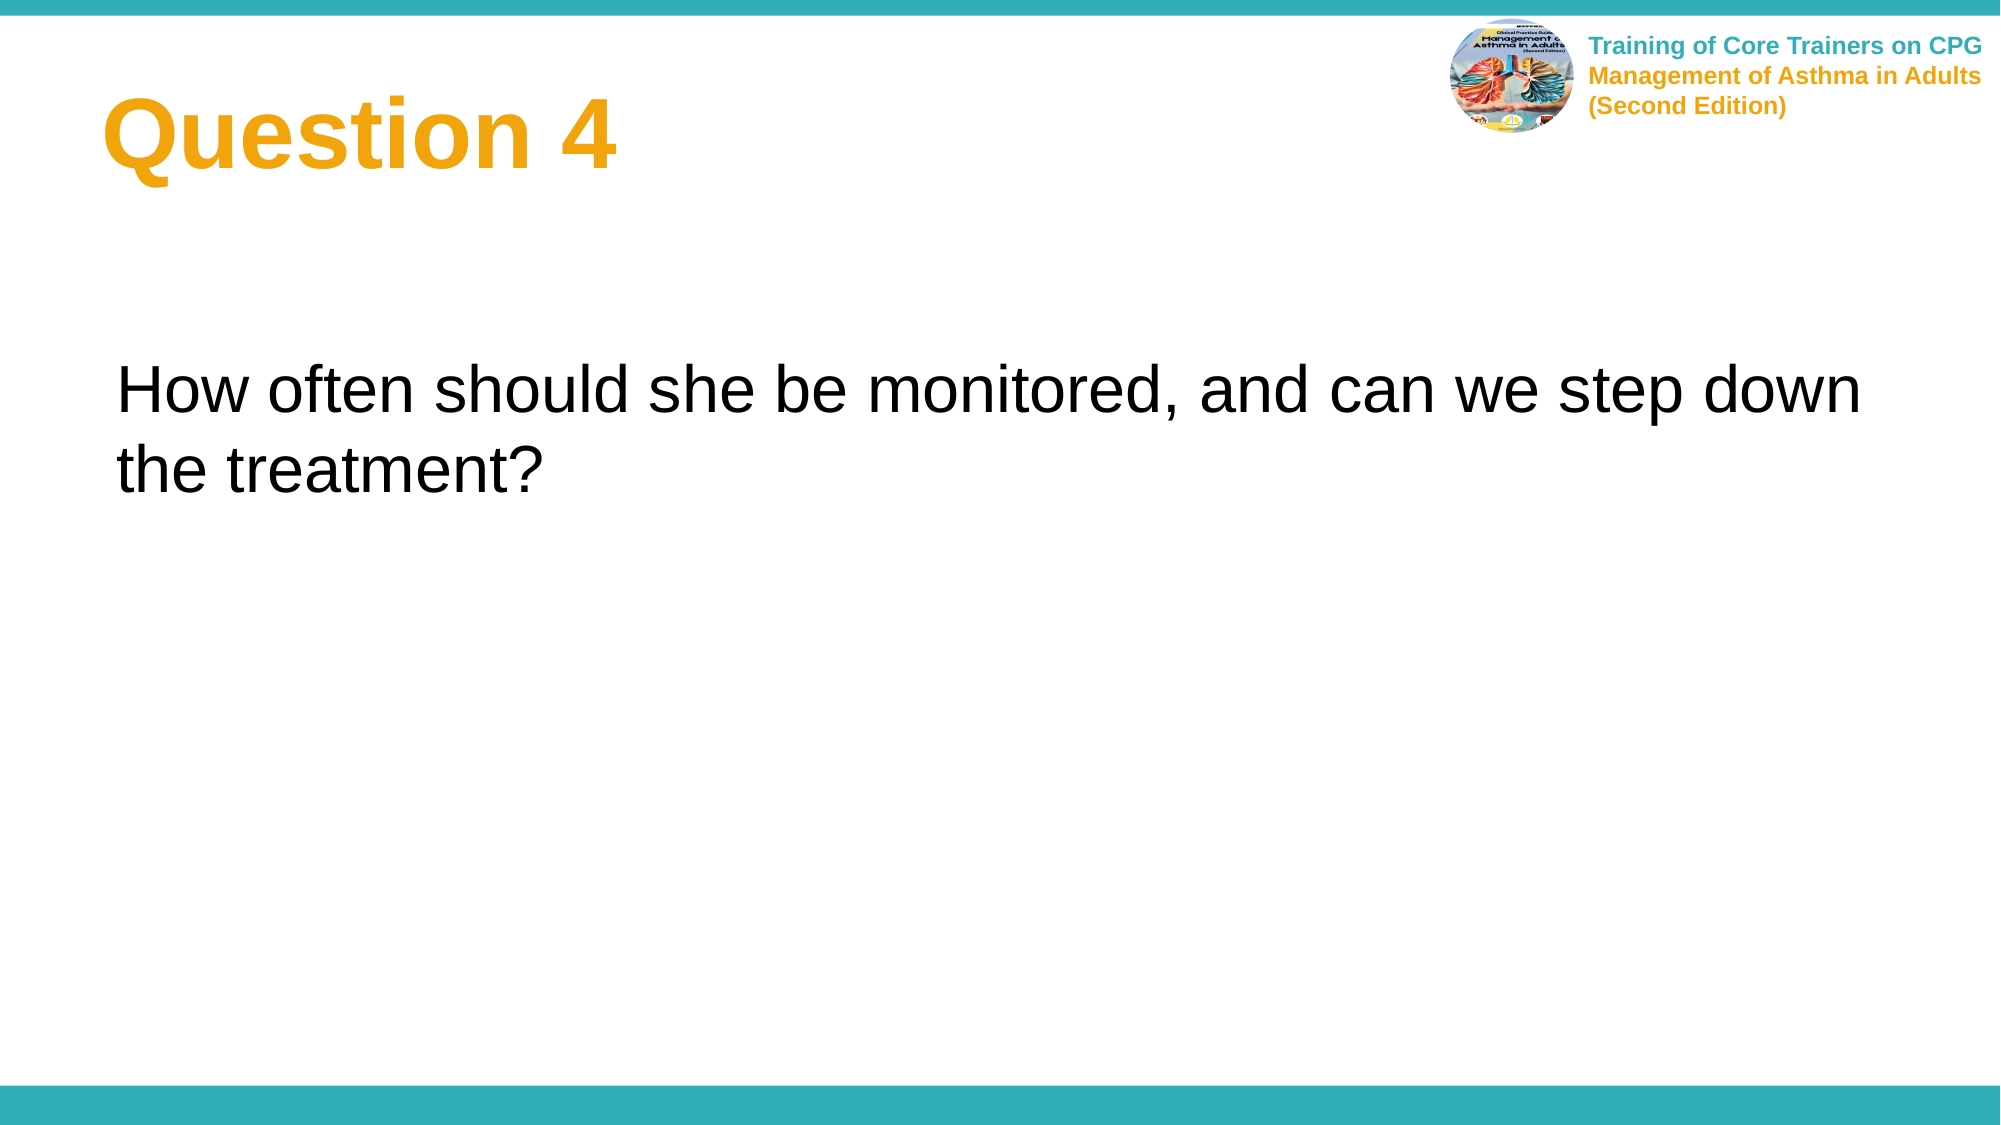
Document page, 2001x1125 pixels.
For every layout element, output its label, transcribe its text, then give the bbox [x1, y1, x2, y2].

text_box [1449, 18, 2000, 133]
list Question 4 [3, 65, 2000, 192]
text_box How often should she be monitored, and can we step down the treatment? [101, 338, 1936, 514]
